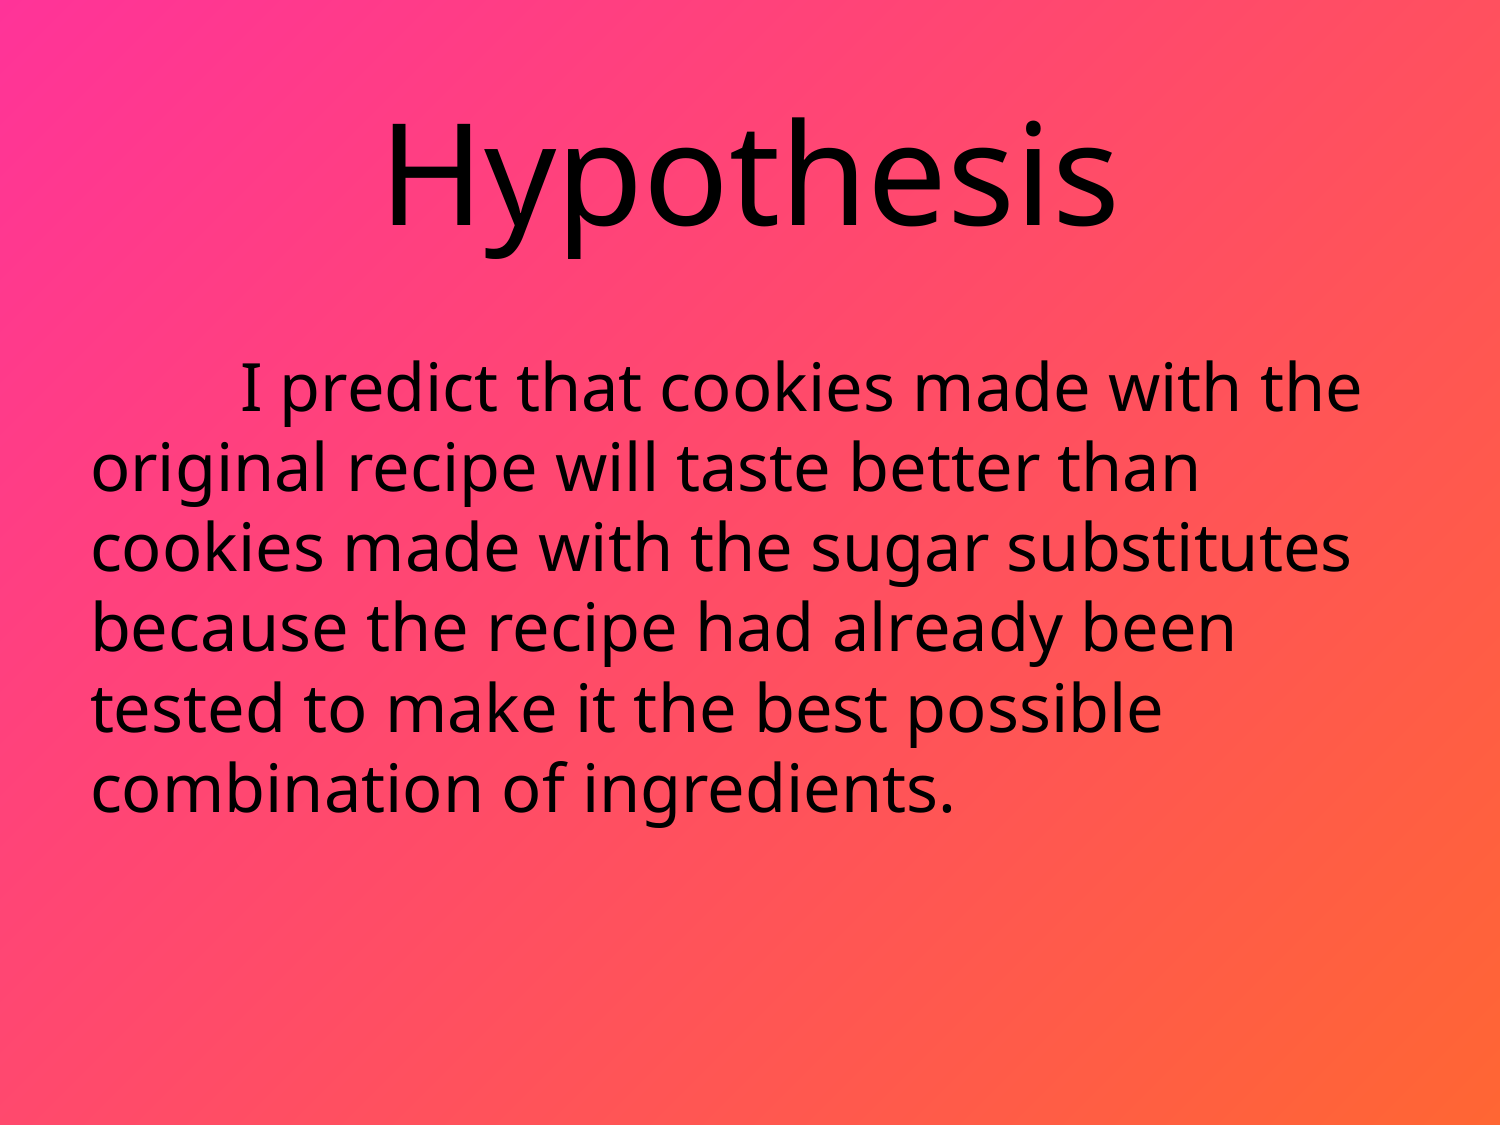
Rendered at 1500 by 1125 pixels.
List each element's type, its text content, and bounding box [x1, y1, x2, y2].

list I predict that cookies made with the original recipe will taste better than cookies made with the sugar substitutes because the recipe had already been tested to make it the best possible combination of ingredients. [75, 337, 1425, 1063]
title Hypothesis [0, 75, 1500, 263]
